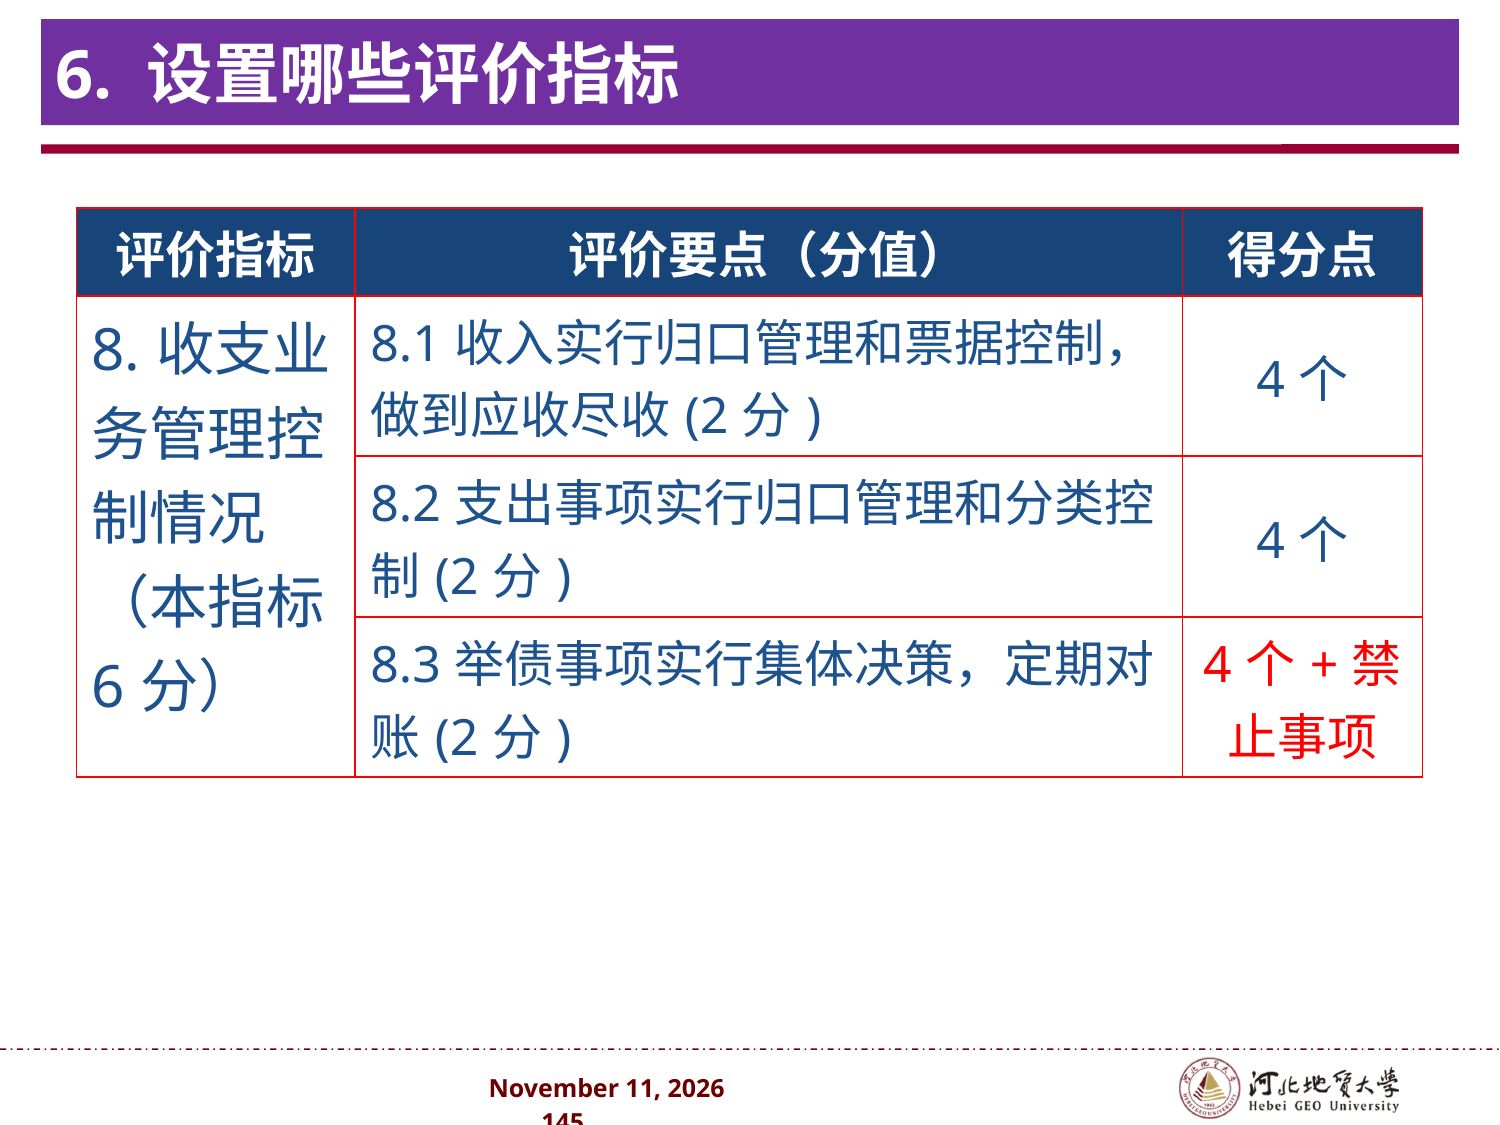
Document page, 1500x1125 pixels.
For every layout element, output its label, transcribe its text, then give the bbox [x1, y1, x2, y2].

table_header 评价指标 [77, 209, 354, 295]
table_header 评价要点（分值） [356, 209, 1182, 295]
table_cell 4个 [1183, 297, 1422, 455]
table_cell 8.1收入实行归口管理和票据控制，做到应收尽收(2分) [356, 297, 1182, 455]
table_cell 4个+禁止事项 [1183, 618, 1422, 776]
picture [1159, 1049, 1420, 1125]
title 6. 设置哪些评价指标 [40, 18, 1460, 126]
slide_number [473, 1064, 990, 1109]
table_cell 8.收支业务管理控制情况（本指标6分） [77, 297, 354, 776]
table_cell 8.2支出事项实行归口管理和分类控制(2分) [356, 457, 1182, 616]
table_cell 8.3举债事项实行集体决策，定期对账(2分) [356, 618, 1182, 776]
table_cell 4个 [1183, 457, 1422, 616]
table_header 得分点 [1183, 209, 1422, 295]
